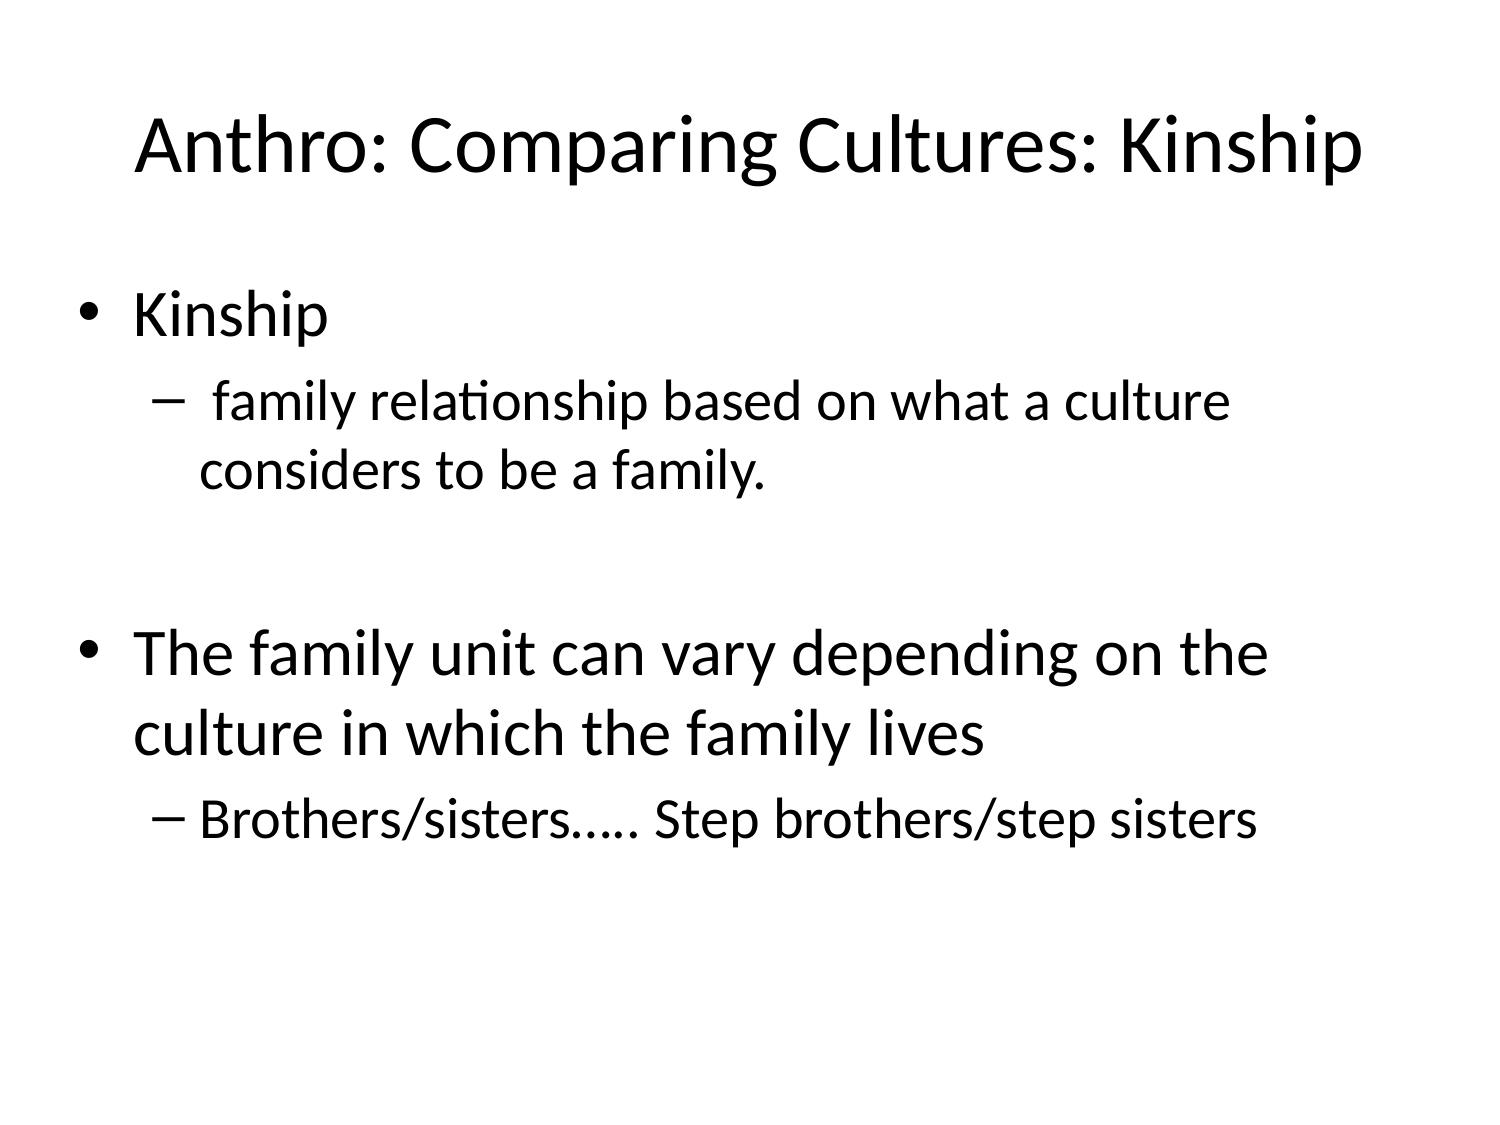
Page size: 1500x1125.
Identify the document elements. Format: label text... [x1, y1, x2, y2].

title Anthro: Comparing Cultures: Kinship [75, 45, 1425, 233]
list Kinship family relationship based on what a culture considers to be a family. The family unit can vary depending on the culture in which the family lives Brothers/sisters….. Step brothers/step sisters [62, 262, 1413, 1005]
